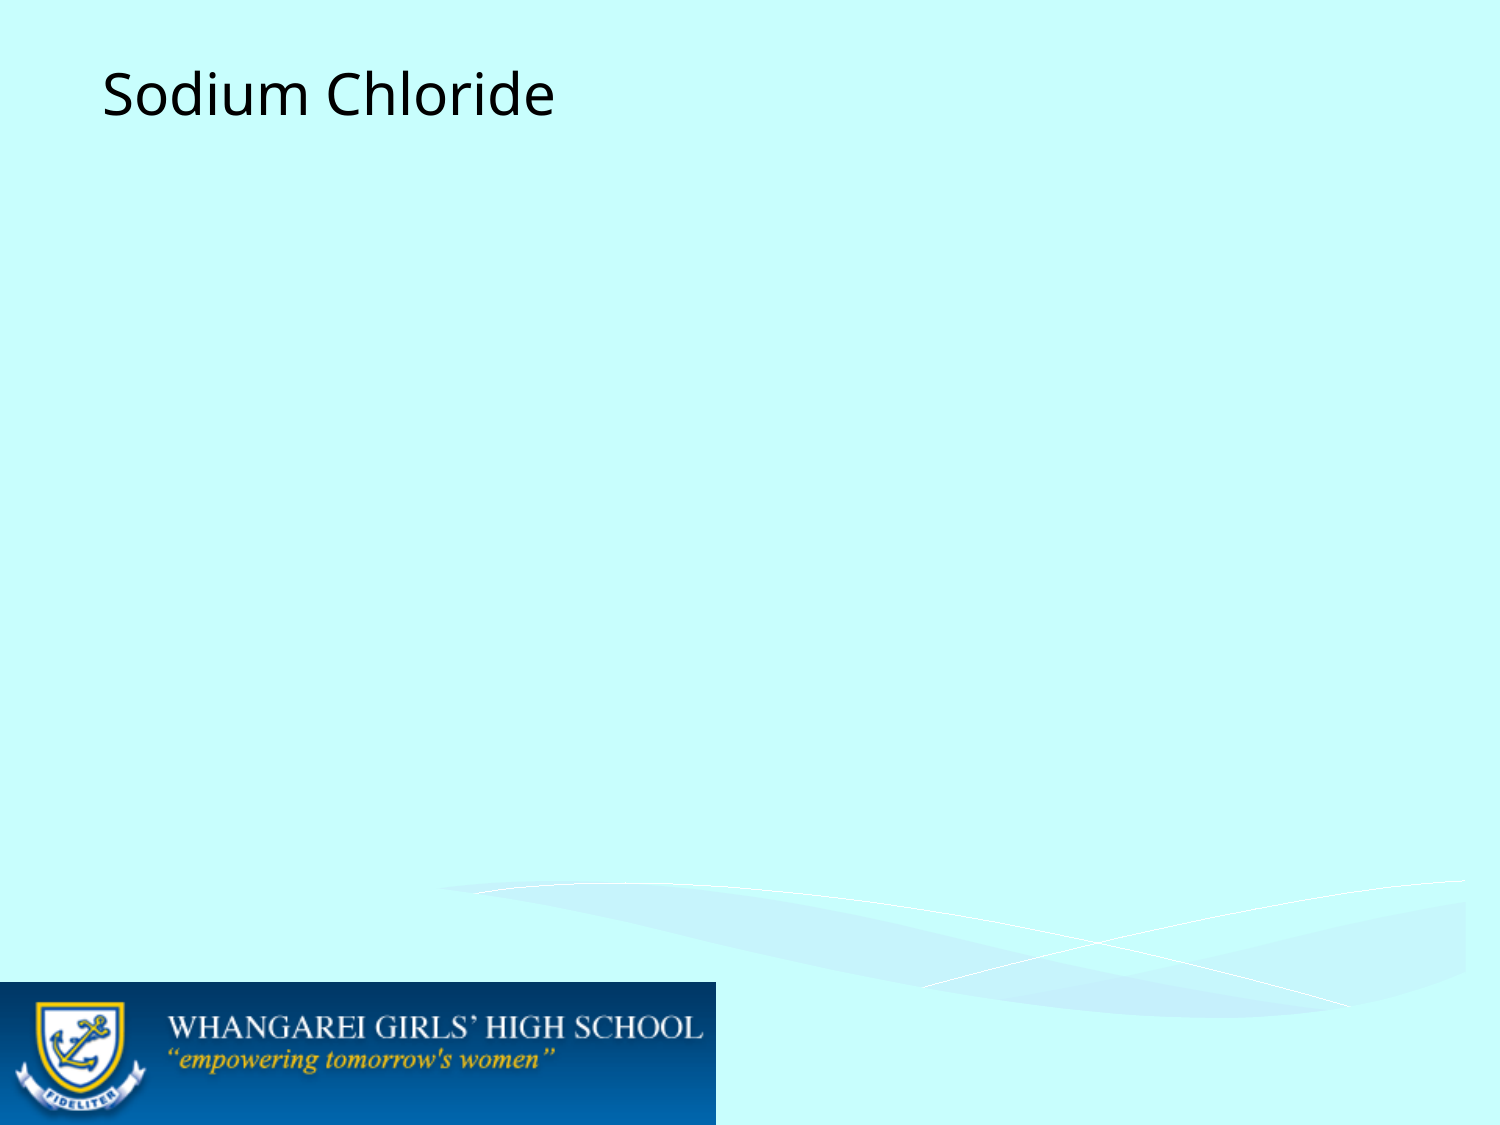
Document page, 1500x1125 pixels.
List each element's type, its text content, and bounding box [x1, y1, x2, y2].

text_box Sodium Chloride [87, 50, 588, 135]
picture [0, 982, 716, 1125]
